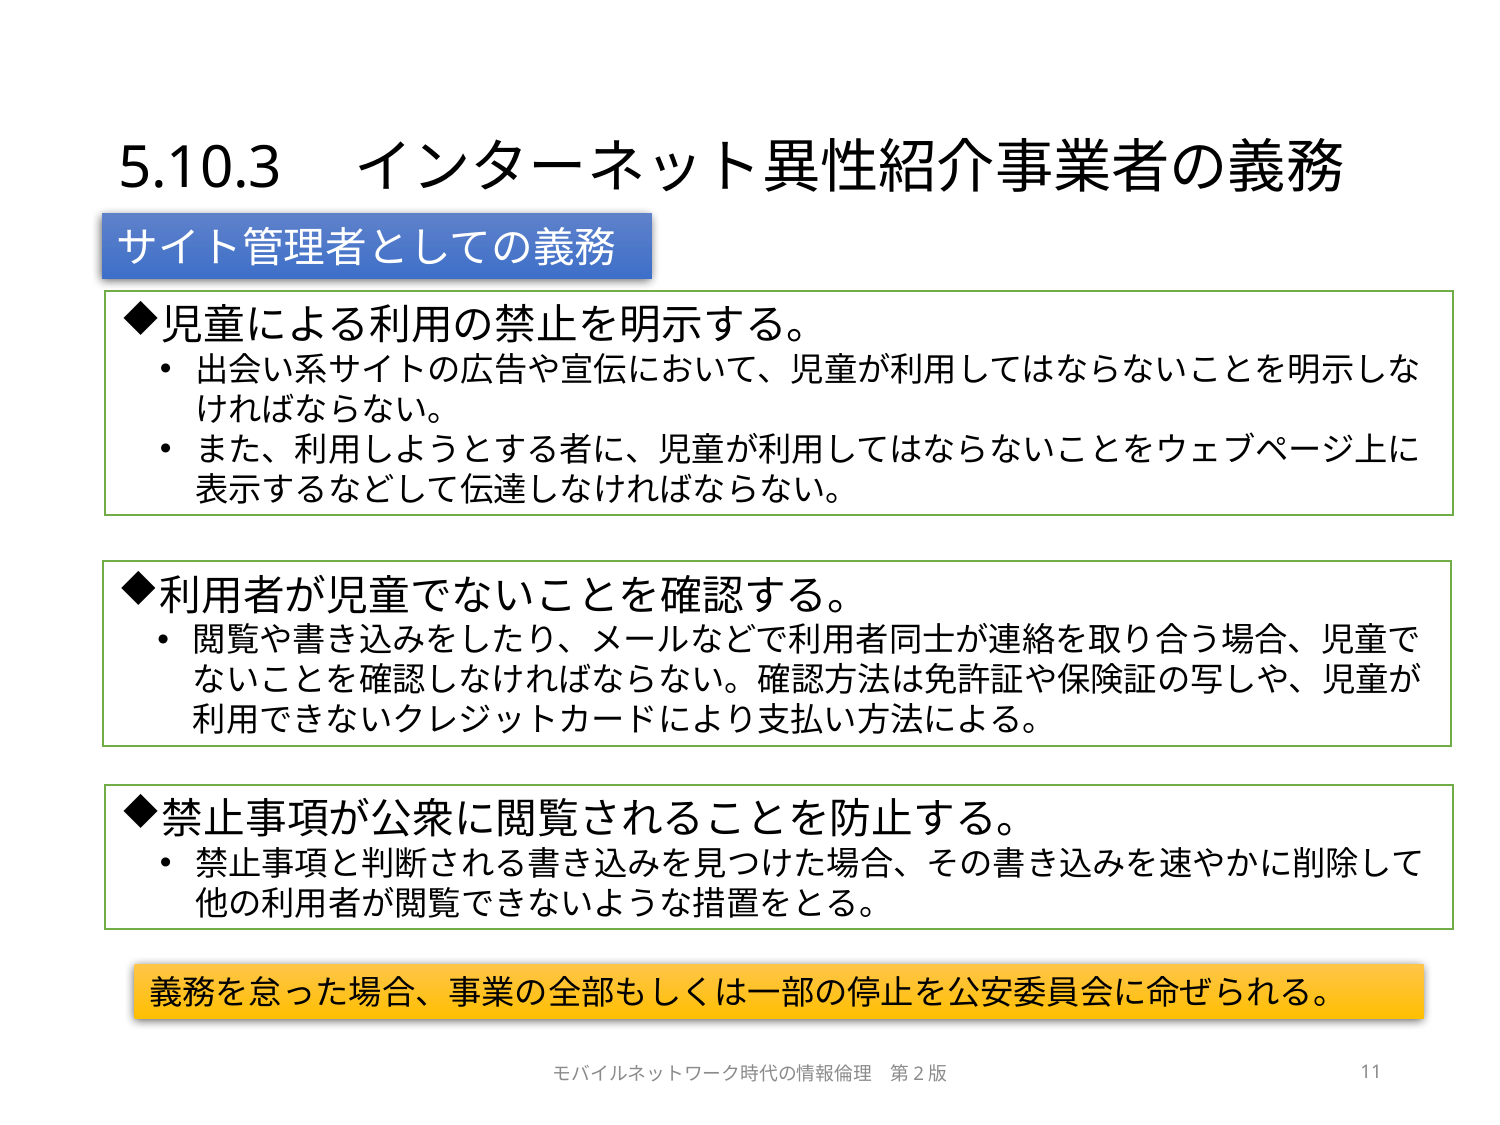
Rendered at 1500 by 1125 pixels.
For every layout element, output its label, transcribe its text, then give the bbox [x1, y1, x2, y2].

text_box 義務を怠った場合、事業の全部もしくは一部の停止を公安委員会に命ぜられる。 [134, 964, 1424, 1019]
title 5.10.3 インターネット異性紹介事業者の義務 [103, 59, 1397, 278]
slide_number 11 [1059, 1042, 1397, 1103]
text_box 利用者が児童でないことを確認する。 閲覧や書き込みをしたり、メールなどで利用者同士が連絡を取り合う場合、児童でないことを確認しなければならない。確認方法は免許証や保険証の写しや、児童が利用できないクレジットカードにより支払い方法による。 [102, 560, 1452, 747]
footer モバイルネットワーク時代の情報倫理 第2版 [496, 1042, 1004, 1103]
text_box 児童による利用の禁止を明示する。 出会い系サイトの広告や宣伝において、児童が利用してはならないことを明示しなければならない。 また、利用しようとする者に、児童が利用してはならないことをウェブページ上に表示するなどして伝達しなければならない。 [104, 290, 1454, 516]
text_box 禁止事項が公衆に閲覧されることを防止する。 禁止事項と判断される書き込みを見つけた場合、その書き込みを速やかに削除して他の利用者が閲覧できないような措置をとる。 [104, 784, 1454, 930]
text_box サイト管理者としての義務 [102, 213, 652, 279]
